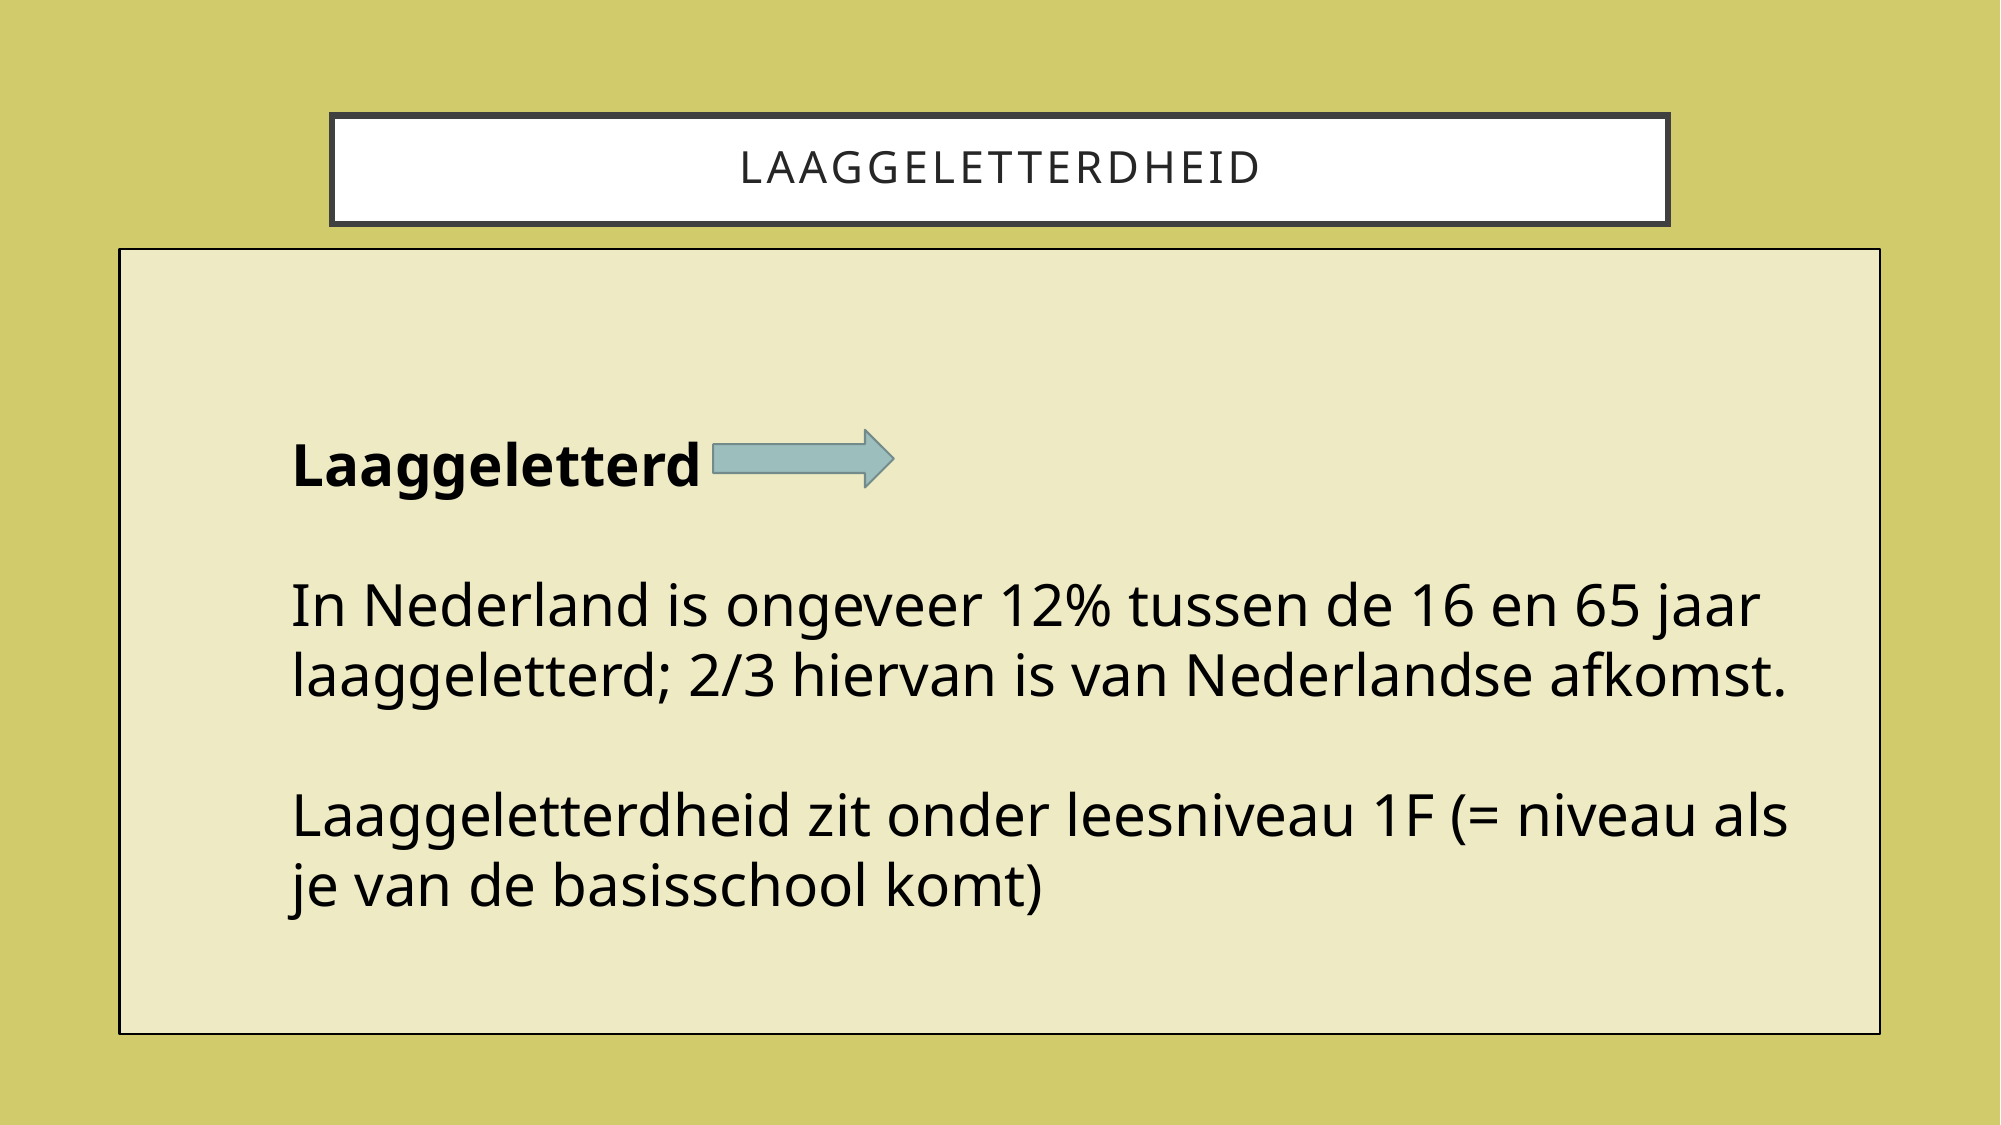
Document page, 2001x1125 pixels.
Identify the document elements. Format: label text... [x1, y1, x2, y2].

text_box Laaggeletterd In Nederland is ongeveer 12% tussen de 16 en 65 jaar laaggeletterd; 2/3 hiervan is van Nederlandse afkomst. Laaggeletterdheid zit onder leesniveau 1F (= niveau als je van de basisschool komt) [276, 351, 1857, 926]
text_box [712, 428, 895, 489]
text_box [118, 248, 1881, 1035]
title LAAGGELETTERDHEID [329, 112, 1671, 227]
